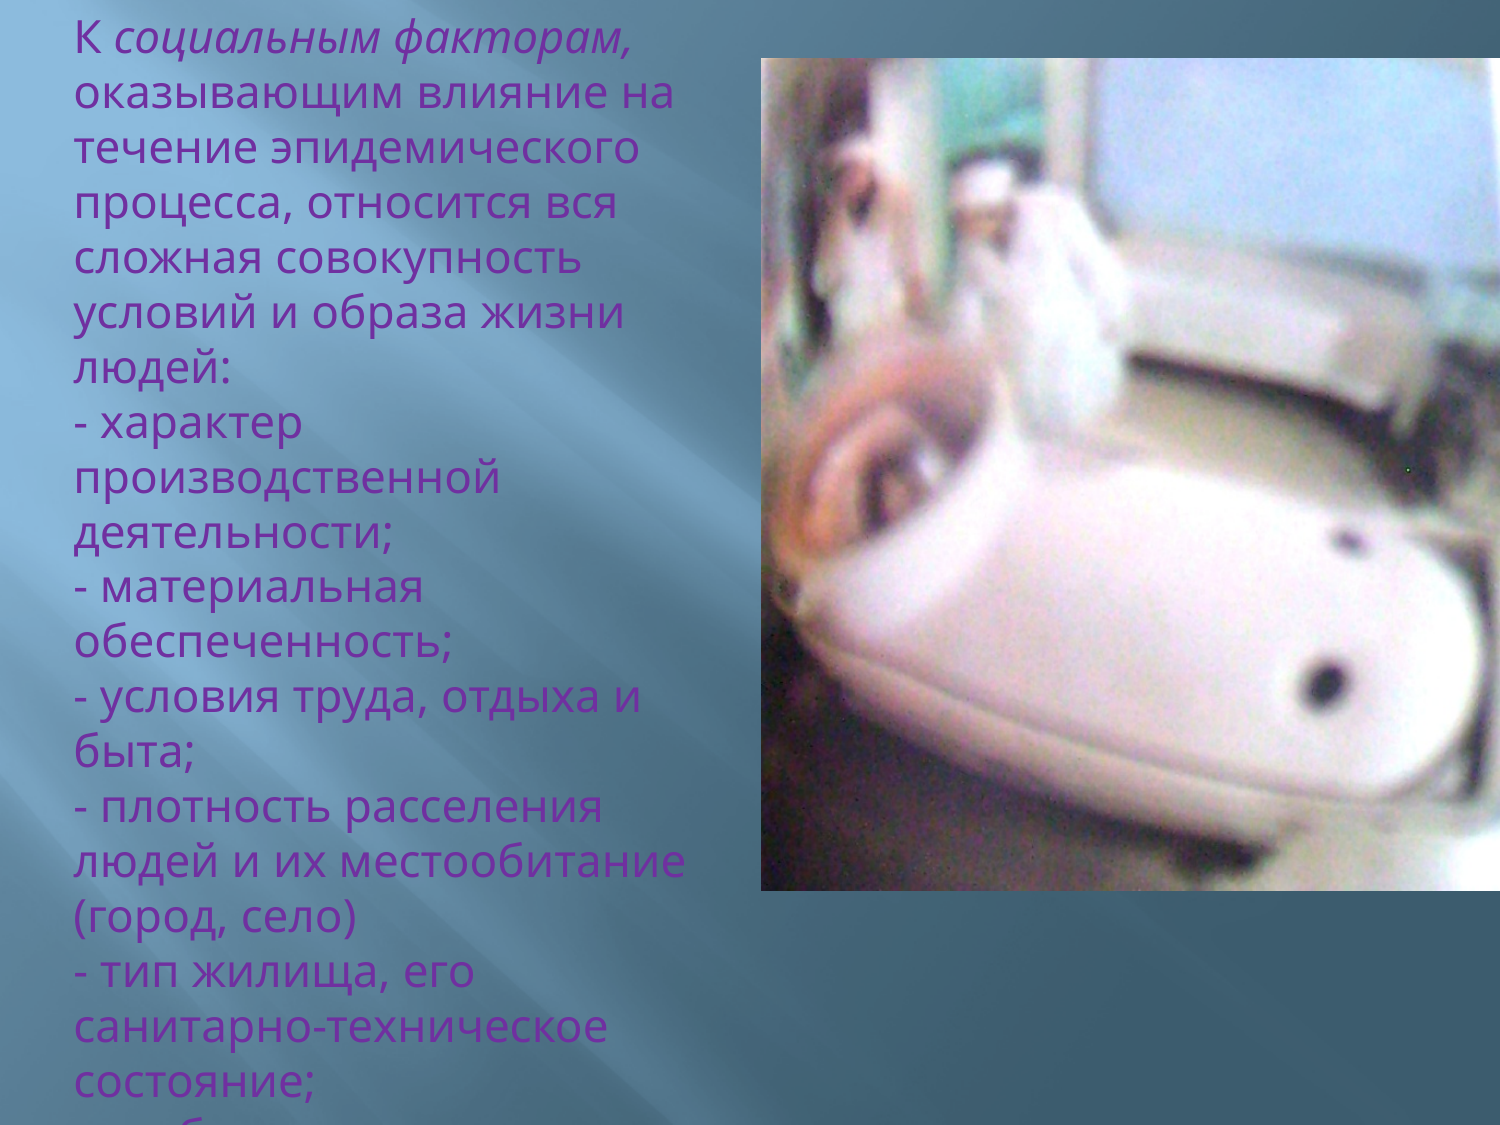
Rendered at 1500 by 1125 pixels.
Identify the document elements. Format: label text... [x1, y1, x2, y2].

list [761, 58, 1500, 891]
list К социальным факторам, оказывающим влияние на течение эпидемического процесса, относится вся сложная совокупность условий и образа жизни людей: - характер производственной деятельности; - материальная обеспеченность; - условия труда, отдыха и быта; - плотность расселения людей и их местообитание (город, село) - тип жилища, его санитарно-техническое состояние; - особенности питания; - благоустройство; - миграция населения; - состояние здравоохранения и т.д. [58, 0, 750, 755]
